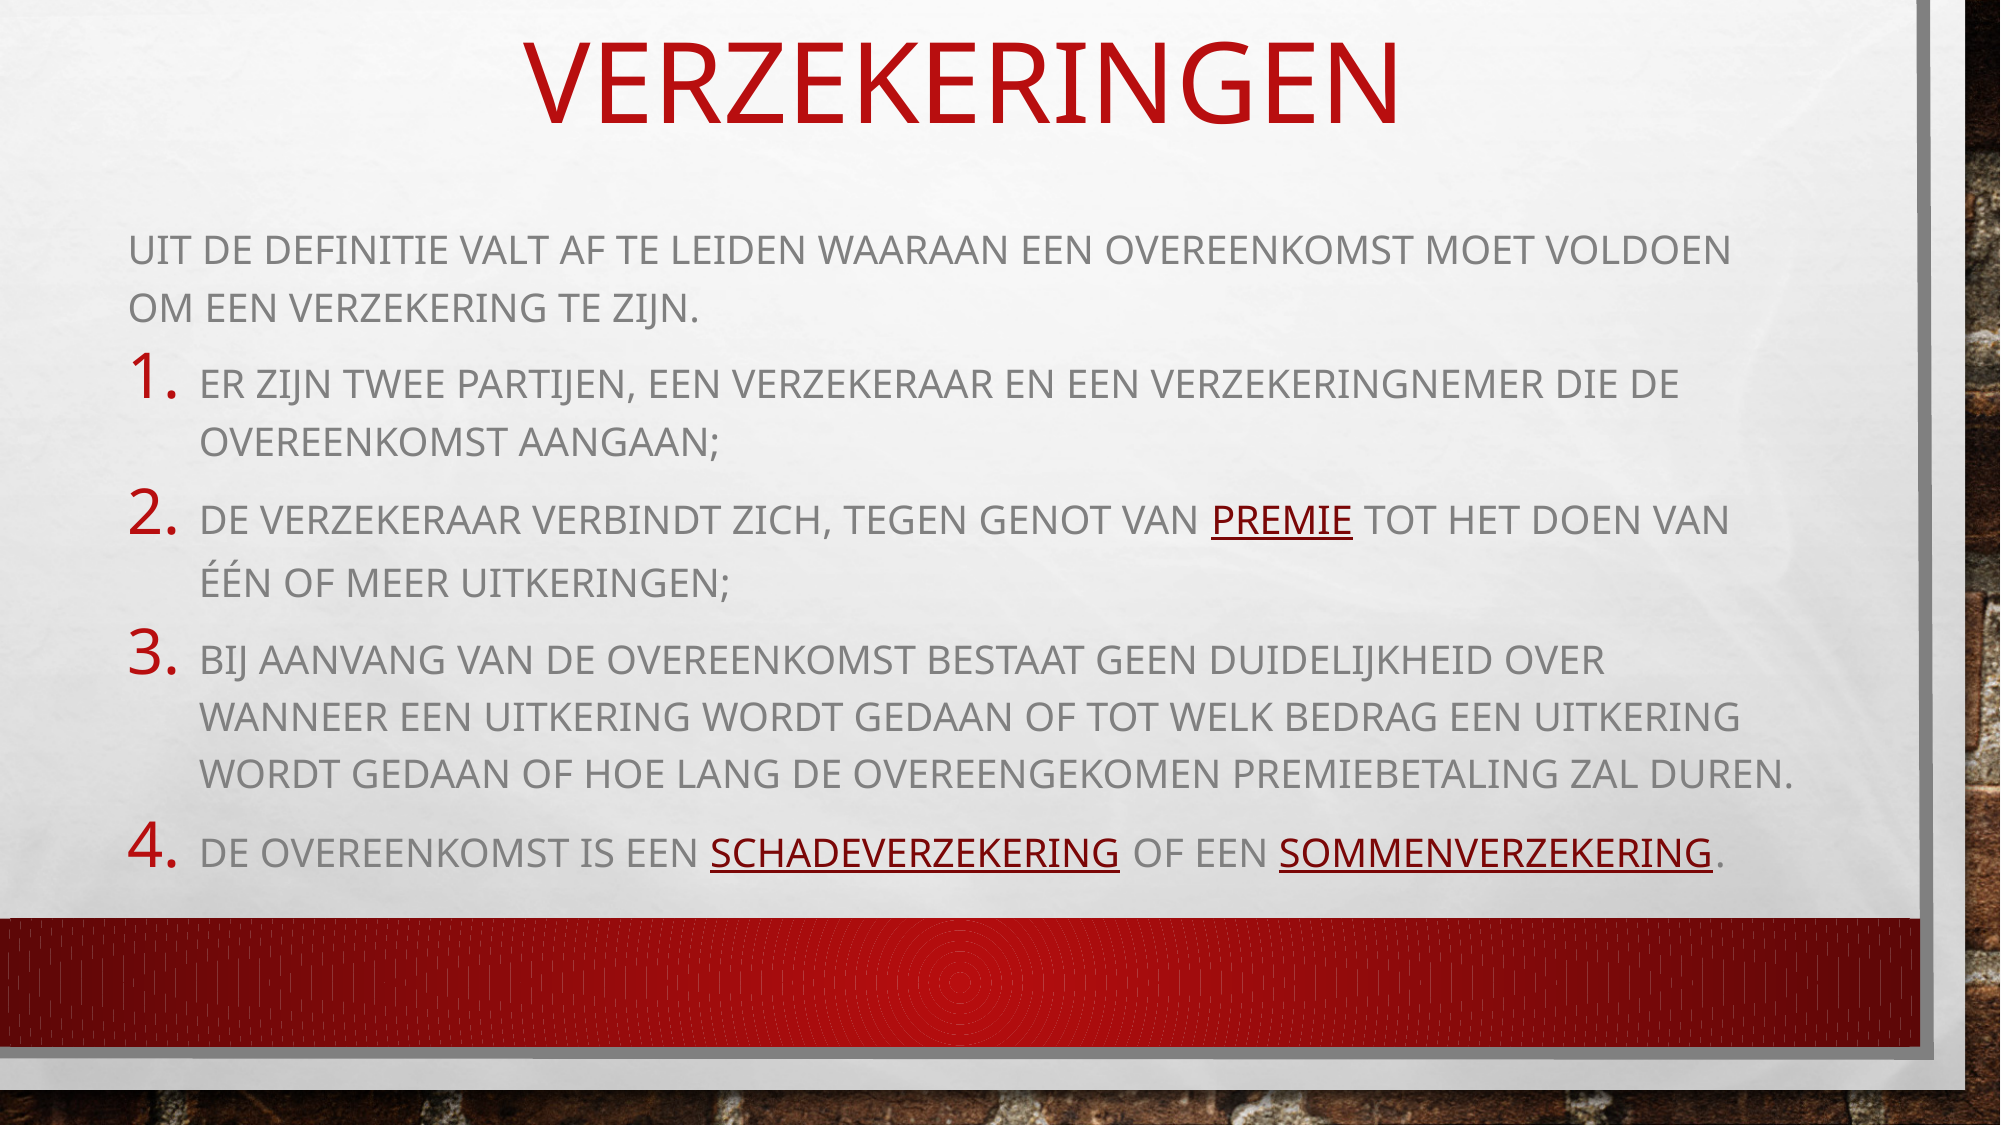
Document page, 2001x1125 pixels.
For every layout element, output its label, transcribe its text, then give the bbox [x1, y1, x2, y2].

title verzekeringen [112, 0, 1818, 156]
list Uit de definitie valt af te leiden waaraan een overeenkomst moet voldoen om een verzekering te zijn. Er zijn twee partijen, een verzekeraar en een verzekeringnemer die de overeenkomst aangaan; De verzekeraar verbindt zich, tegen genot van premie tot het doen van één of meer uitkeringen; Bij aanvang van de overeenkomst bestaat geen duidelijkheid over wanneer een uitkering wordt gedaan of tot welk bedrag een uitkering wordt gedaan of hoe lang de overeengekomen premiebetaling zal duren. De overeenkomst is een schadeverzekering of een sommenverzekering. [112, 208, 1818, 917]
picture [0, 0, 2000, 1125]
